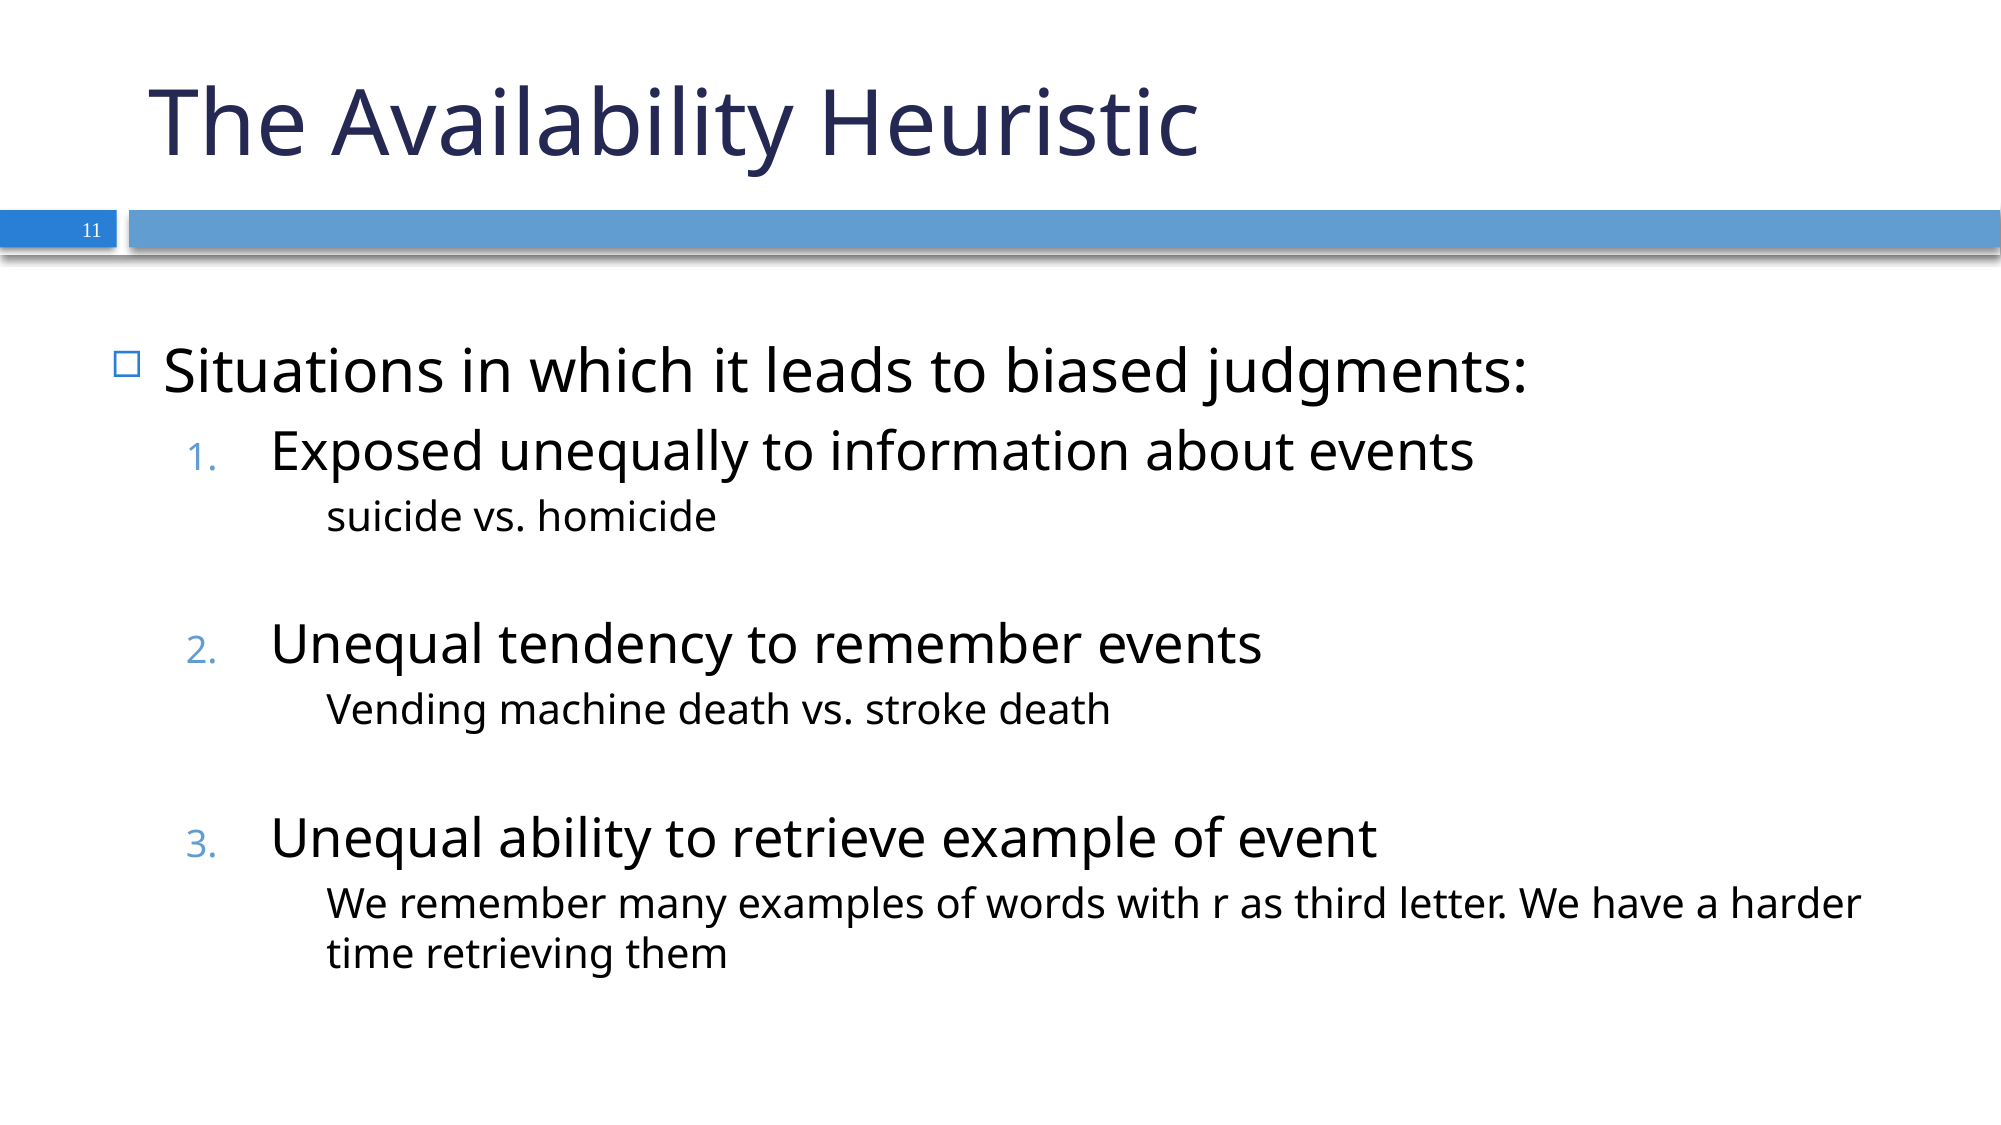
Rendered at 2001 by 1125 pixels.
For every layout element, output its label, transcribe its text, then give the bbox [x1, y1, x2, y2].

title The Availability Heuristic [133, 37, 1918, 200]
slide_number 11 [0, 208, 117, 249]
list Situations in which it leads to biased judgments: Exposed unequally to information about events suicide vs. homicide Unequal tendency to remember events Vending machine death vs. stroke death Unequal ability to retrieve example of event We remember many examples of words with r as third letter. We have a harder time retrieving them [96, 324, 1952, 1092]
